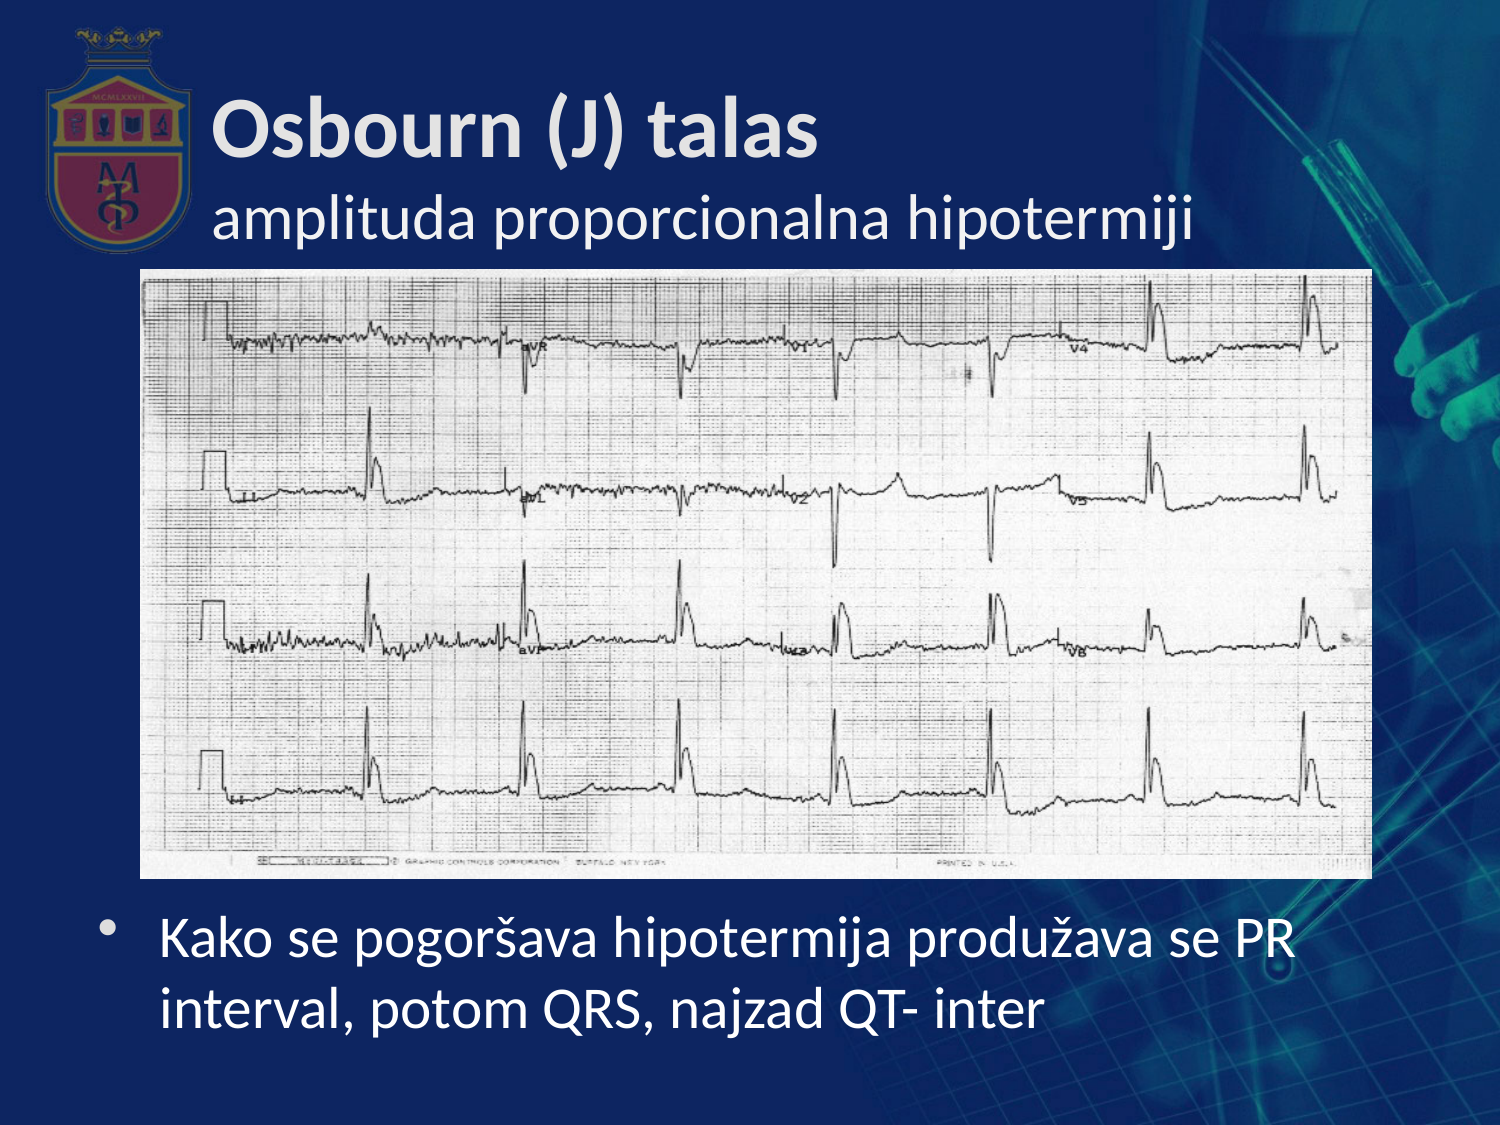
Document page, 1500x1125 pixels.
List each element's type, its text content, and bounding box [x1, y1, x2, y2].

list Kako se pogoršava hipotermija produžava se PR interval, potom QRS, najzad QT- inter [75, 308, 1383, 1055]
picture [0, 0, 1500, 1125]
title Osbourn (J) talas amplituda proporcionalna hipotermiji [117, 46, 1468, 277]
